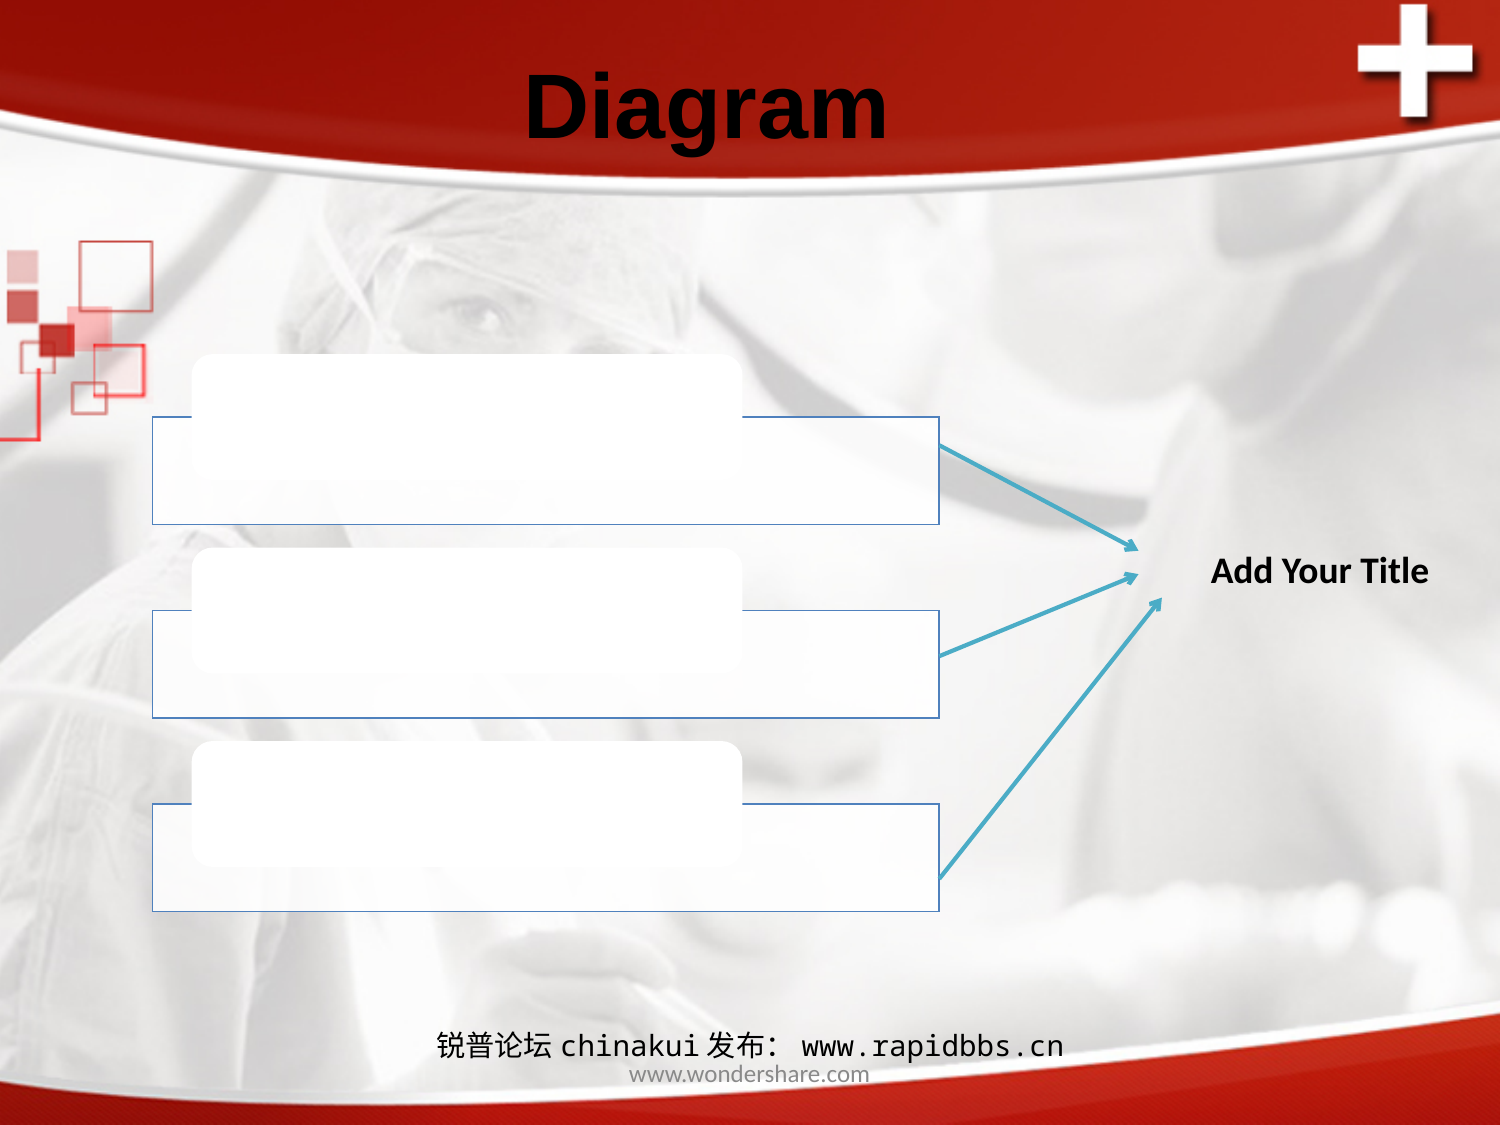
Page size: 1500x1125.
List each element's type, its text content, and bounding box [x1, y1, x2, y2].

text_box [152, 351, 940, 915]
text_box [944, 447, 1139, 551]
text_box Diagram [175, 28, 1238, 176]
text_box 锐普论坛chinakui发布：www.rapidbbs.cn [286, 1019, 1214, 1070]
footer www.wondershare.com [512, 1070, 988, 1103]
picture [0, 0, 1500, 1125]
text_box Add Your Title [1185, 538, 1455, 644]
text_box [944, 597, 1162, 874]
text_box [944, 572, 1139, 655]
